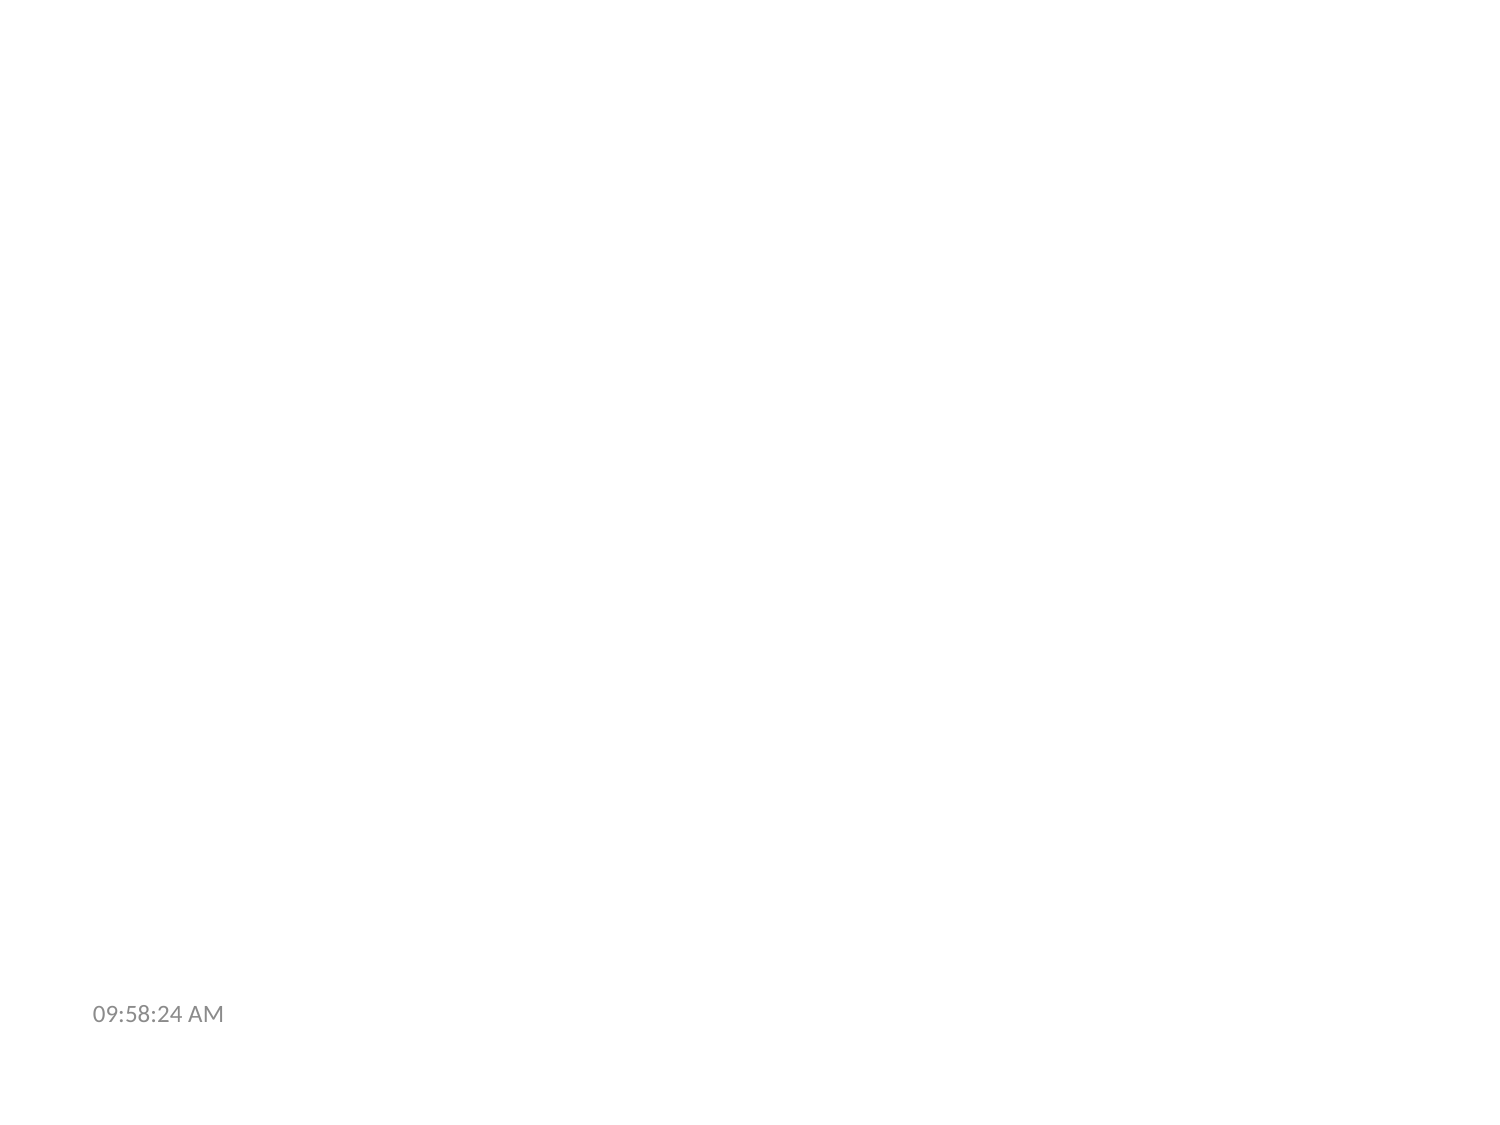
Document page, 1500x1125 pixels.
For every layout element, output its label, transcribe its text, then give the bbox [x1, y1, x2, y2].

text_box 3:35:09 PM [77, 982, 428, 1043]
